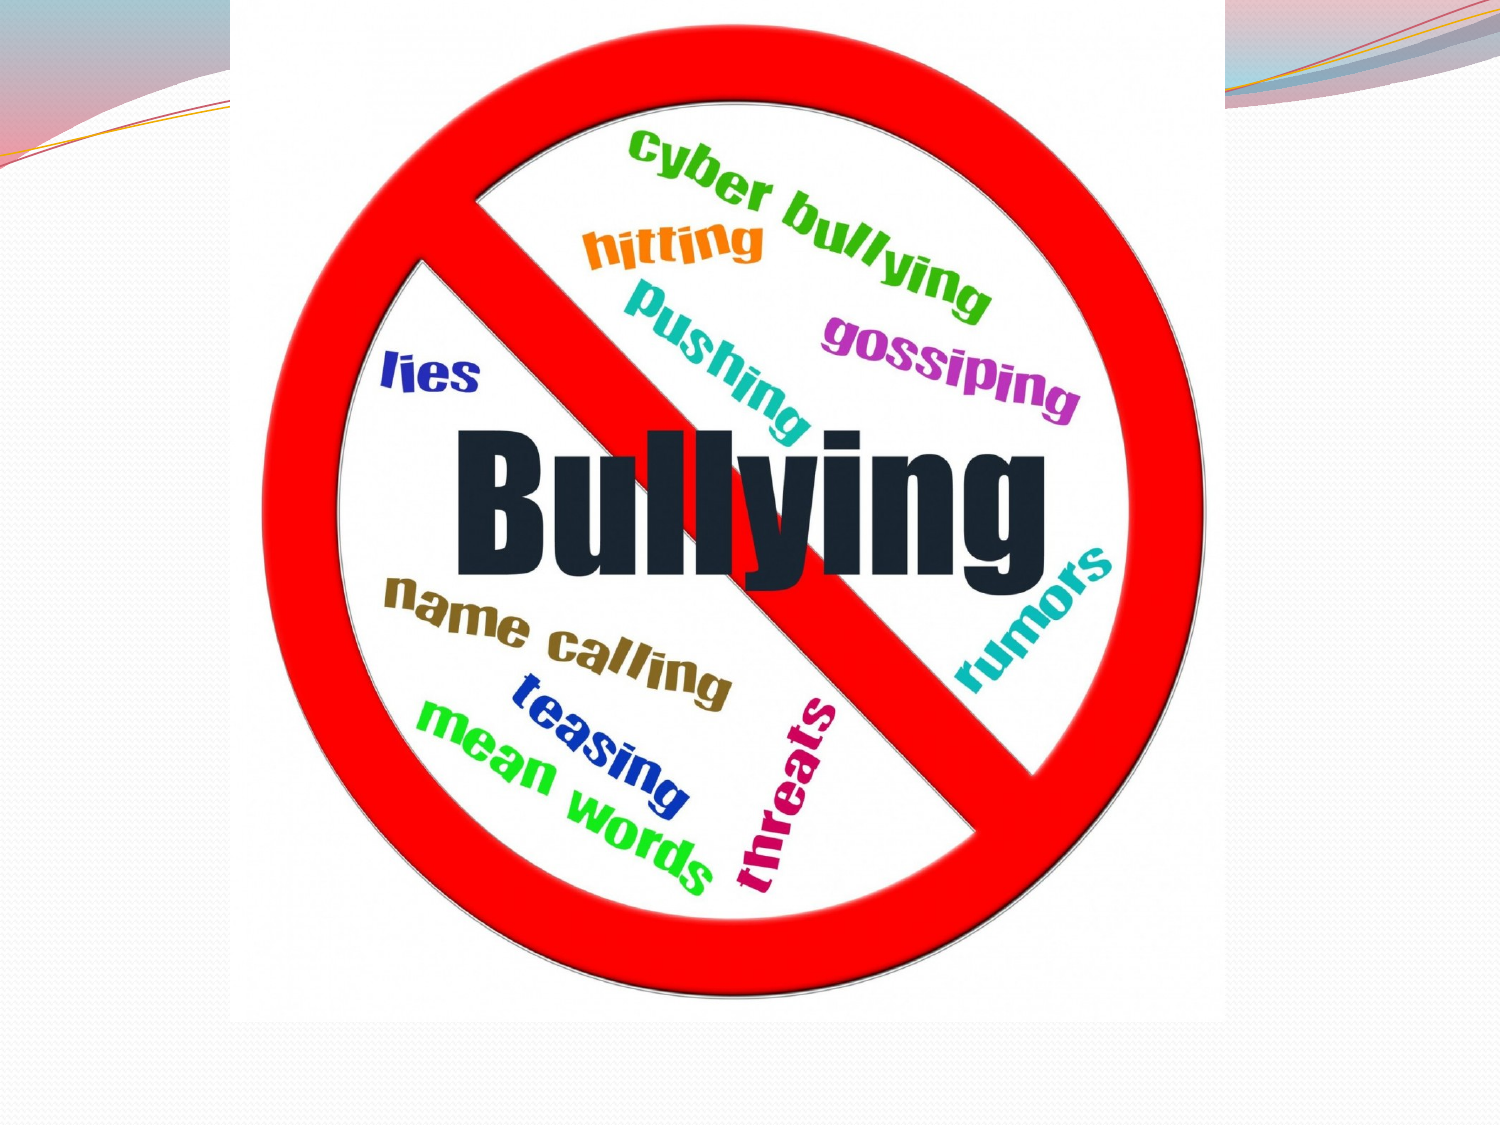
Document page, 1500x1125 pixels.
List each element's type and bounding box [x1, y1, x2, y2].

picture [229, 0, 1226, 1022]
